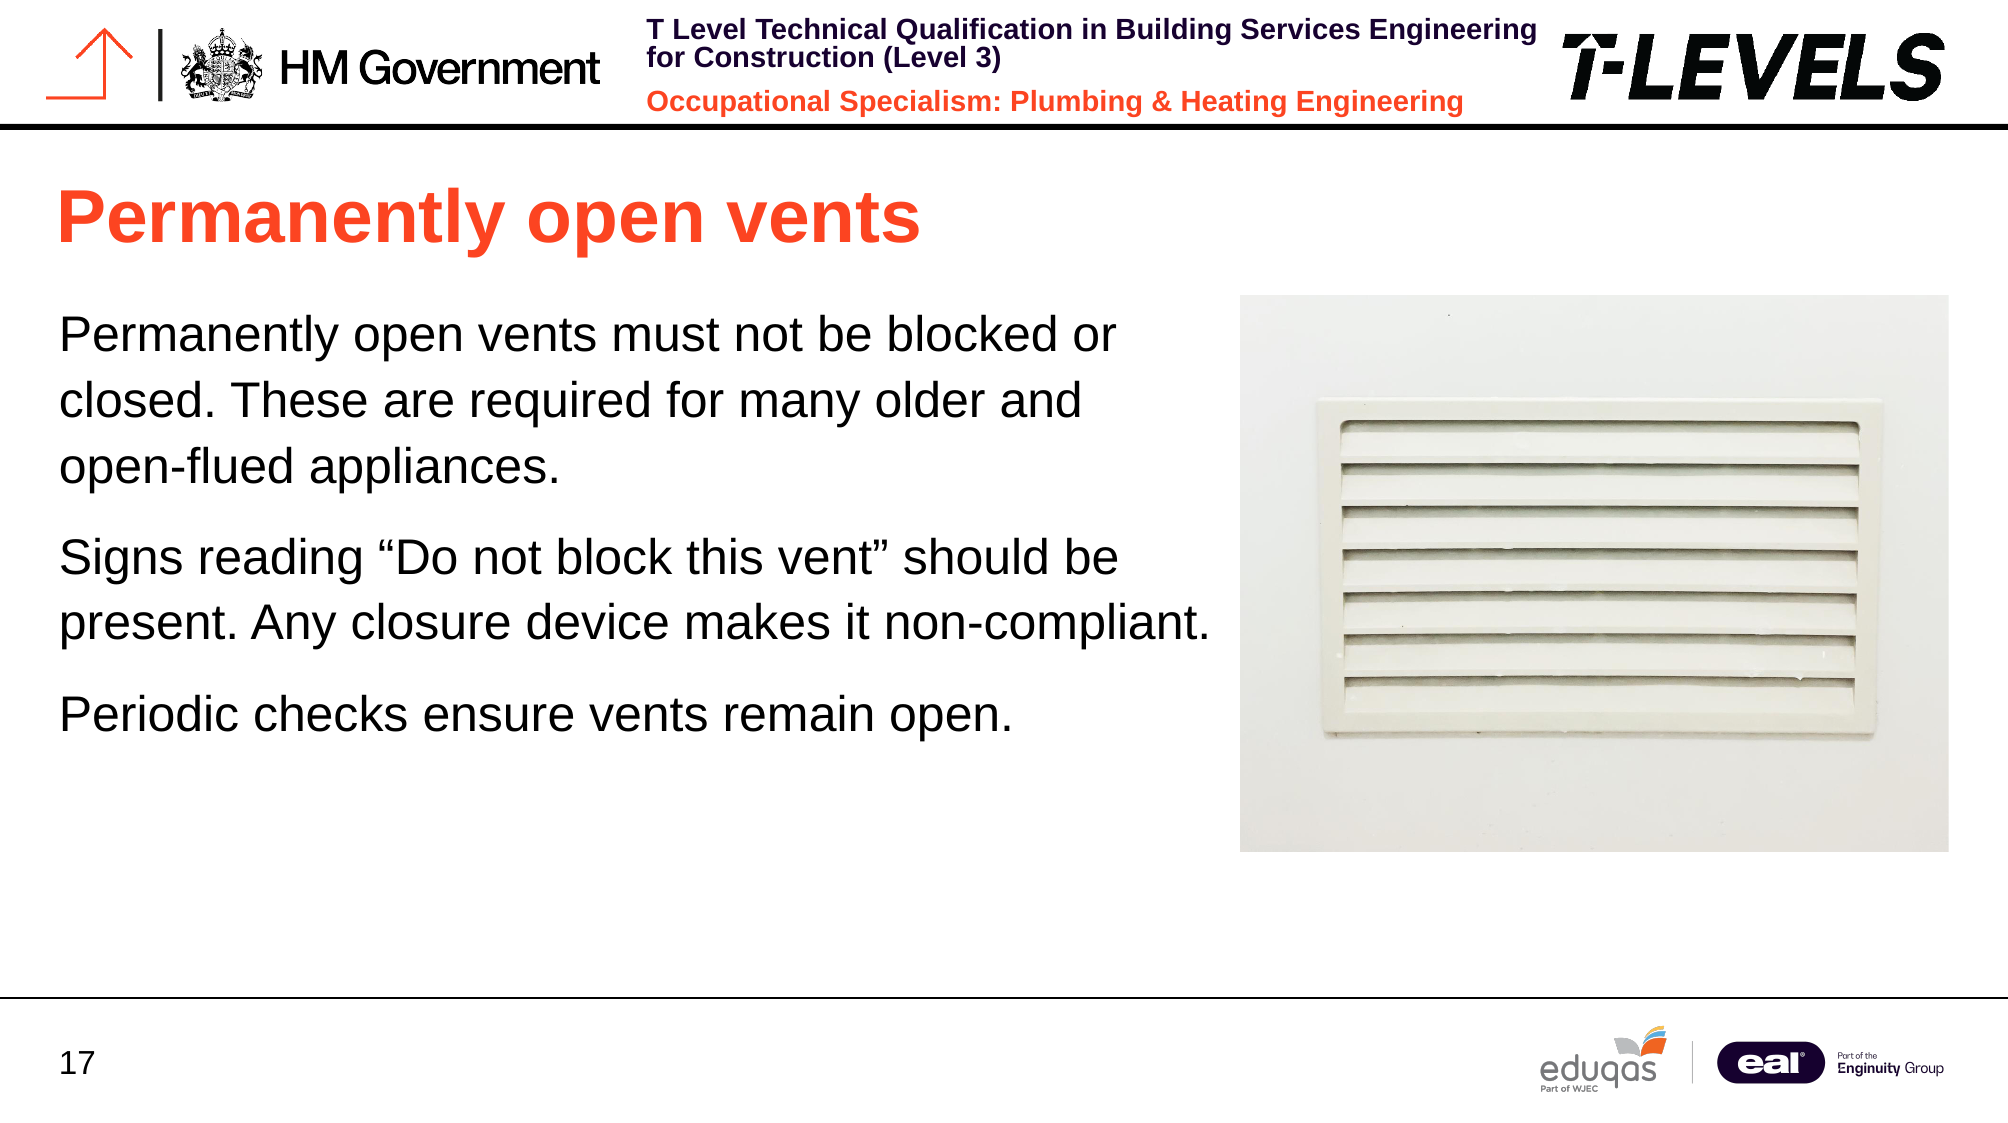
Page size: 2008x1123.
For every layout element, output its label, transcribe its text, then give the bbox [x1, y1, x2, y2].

picture [1239, 294, 1949, 852]
picture [1535, 1021, 1949, 1097]
picture [41, 27, 139, 100]
picture [1543, 25, 1964, 108]
list Permanently open vents must not be blocked or closed. These are required for many older and open-flued appliances. Signs reading “Do not block this vent” should be present. Any closure device makes it non-compliant. Periodic checks ensure vents remain open. [59, 295, 1222, 975]
picture [158, 28, 600, 102]
title Permanently open vents [41, 111, 1949, 314]
